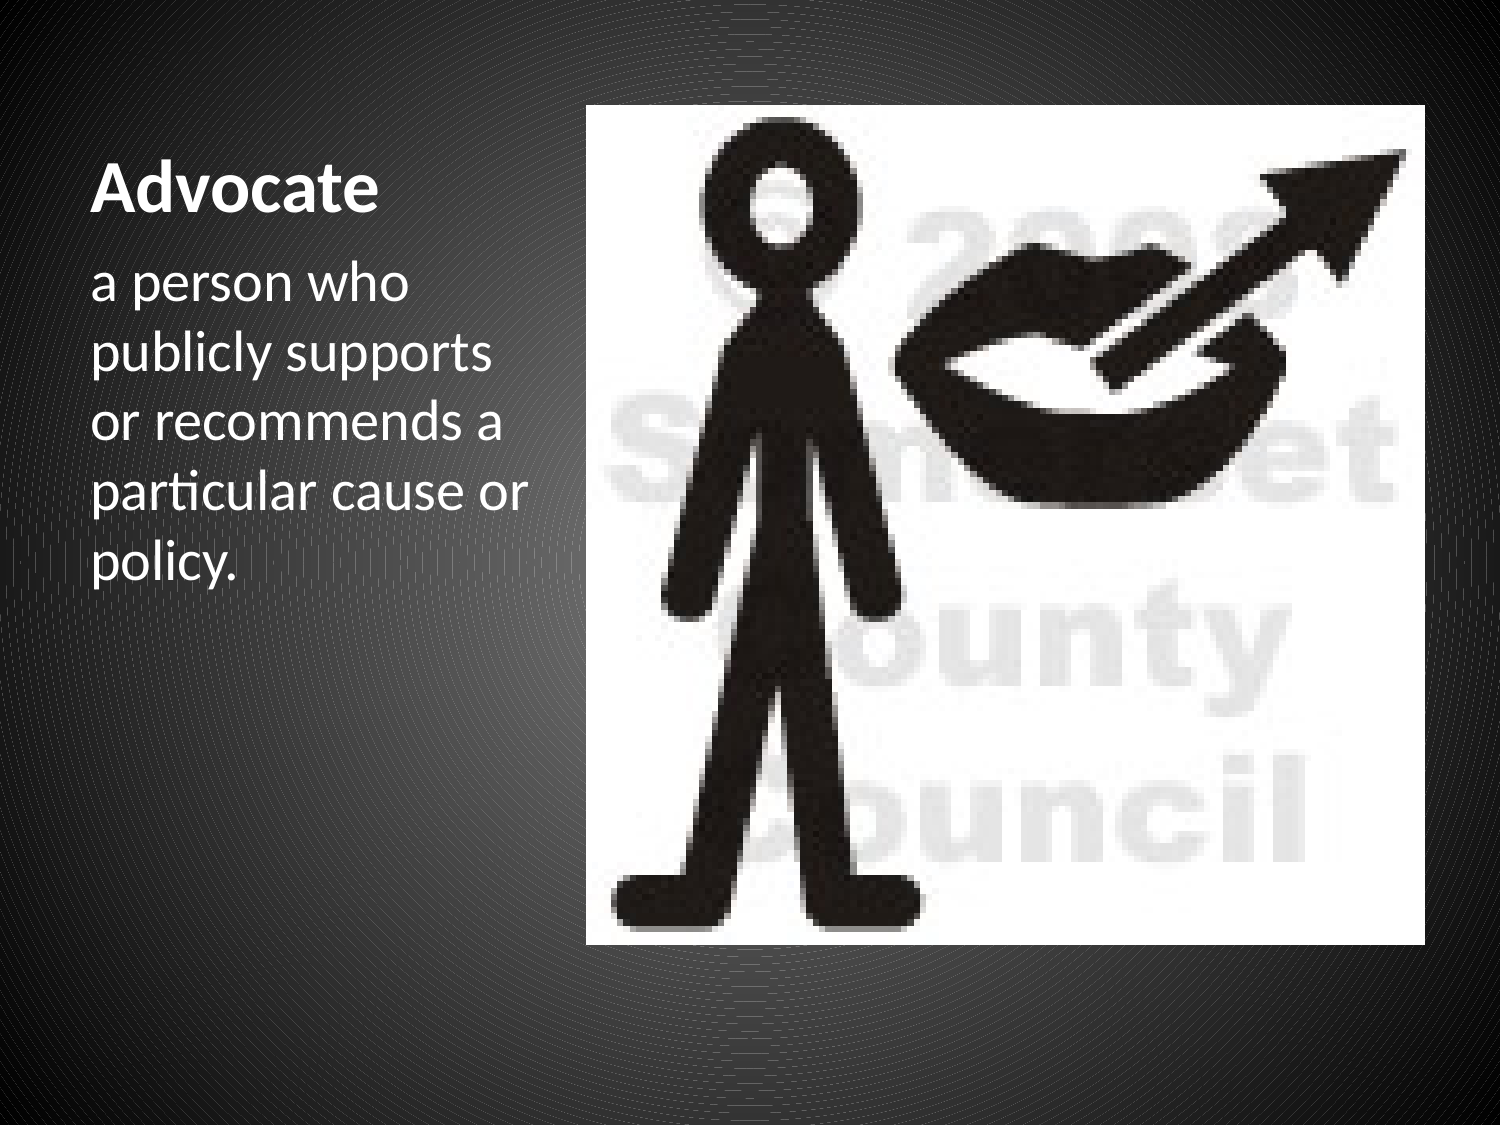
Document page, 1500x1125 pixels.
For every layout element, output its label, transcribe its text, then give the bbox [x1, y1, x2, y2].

list a person who publicly supports or recommends a particular cause or policy. [75, 235, 569, 1005]
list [586, 44, 1426, 1006]
title Advocate [75, 44, 569, 235]
